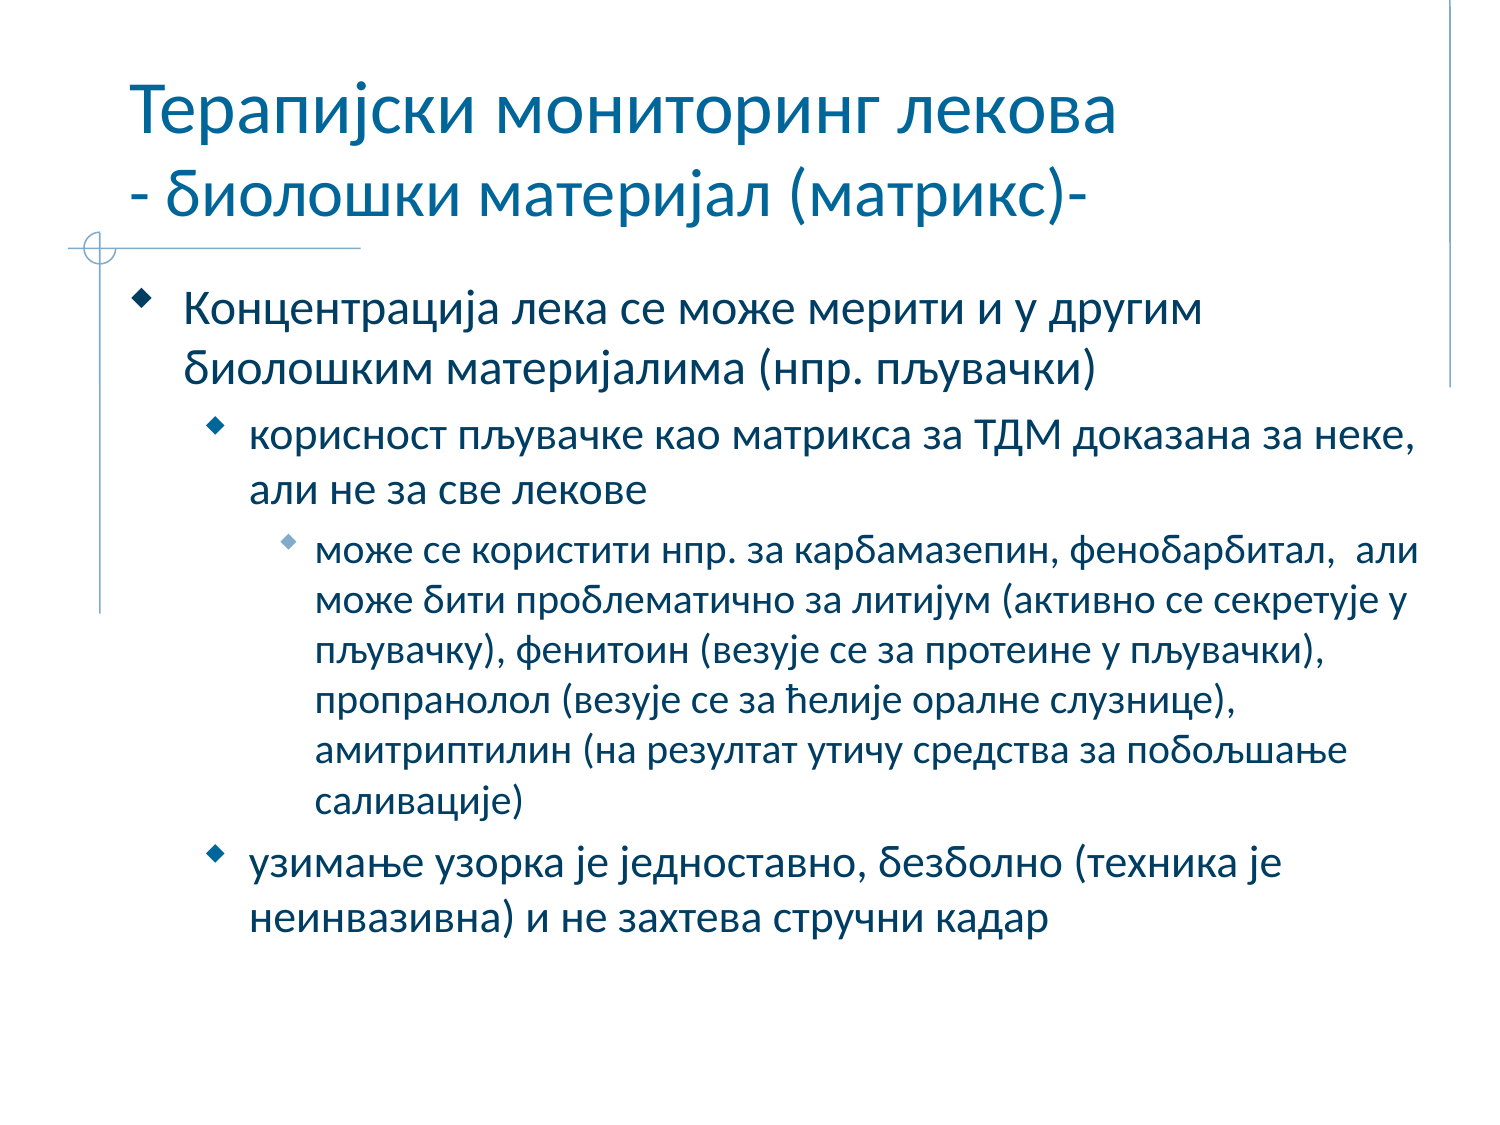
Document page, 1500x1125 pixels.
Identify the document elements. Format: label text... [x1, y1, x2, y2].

title Терапијски мониторинг лекова - биолошки материјал (матрикс)- [113, 49, 1436, 238]
list Концентрација лека се може мерити и у другим биолошким материјалима (нпр. пљувачки) корисност пљувачке као матрикса за ТДМ доказана за неке, али не за све лекове може се користити нпр. за карбамазепин, фенобарбитал, али може бити проблематично за литијум (активно се секретује у пљувачку), фенитоин (везује се за протеине у пљувачки), пропранолол (везује се за ћелије оралне слузнице), амитриптилин (на резултат утичу средства за побољшање саливације) узимање узорка је једноставно, безболно (техника је неинвазивна) и не захтева стручни кадар [111, 266, 1436, 1083]
